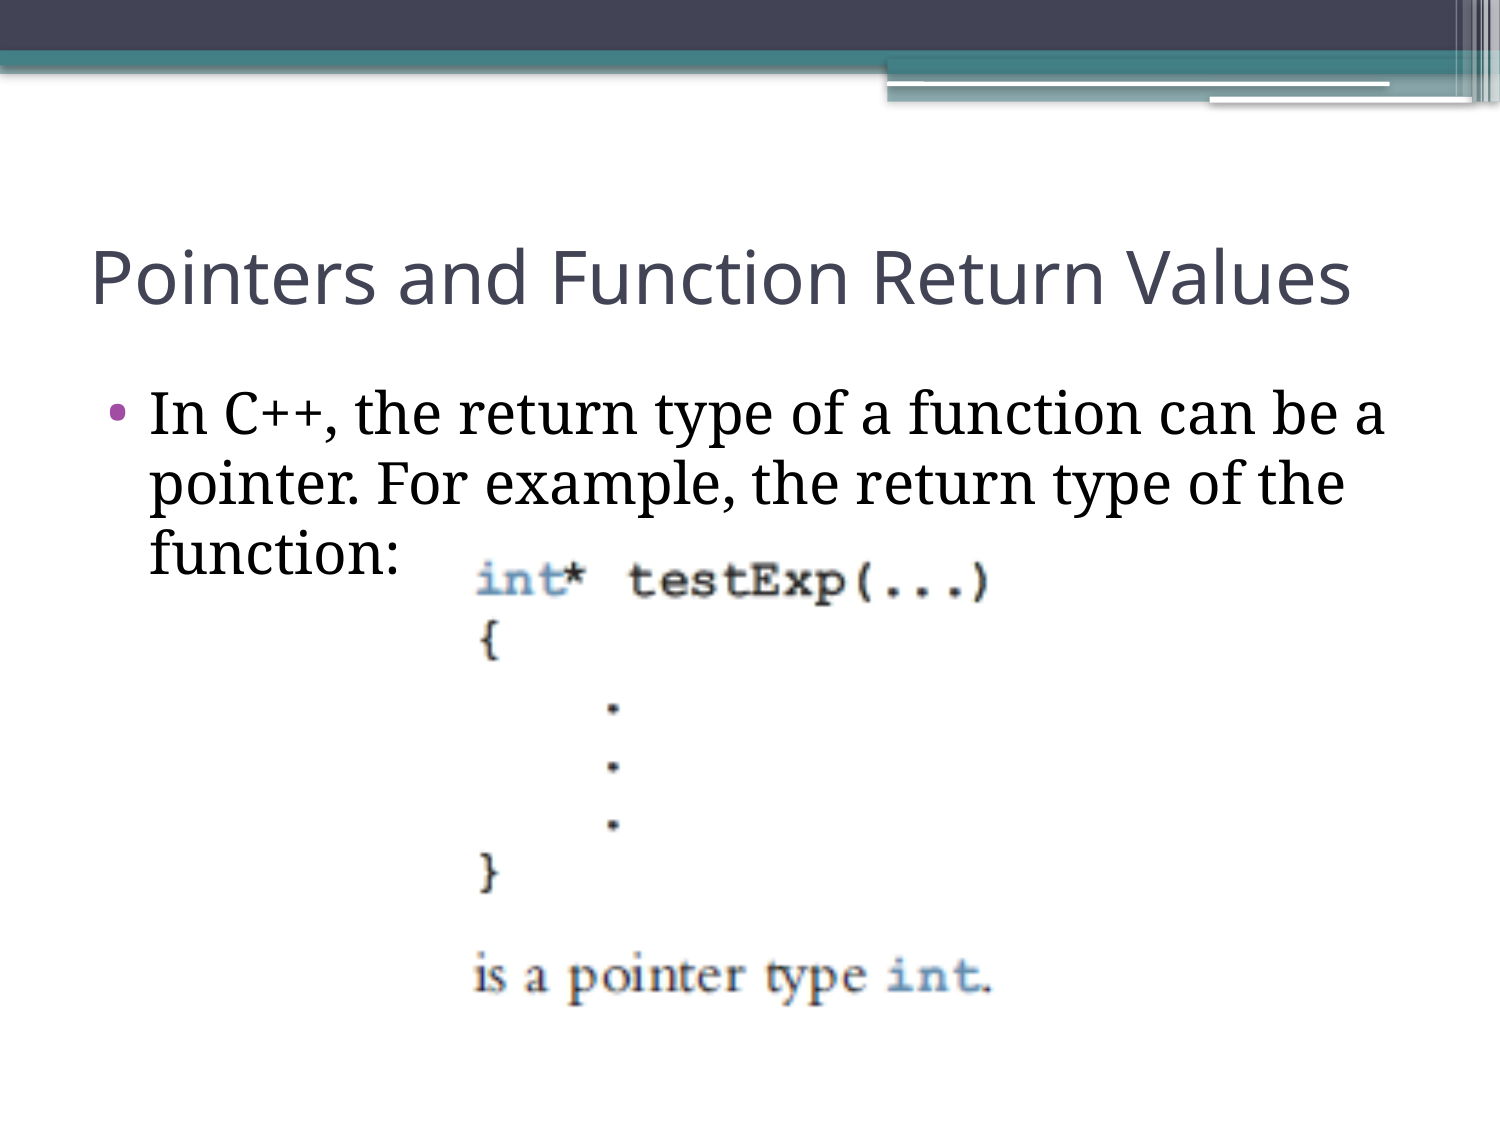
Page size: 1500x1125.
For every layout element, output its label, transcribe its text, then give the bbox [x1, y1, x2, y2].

list In C++, the return type of a function can be a pointer. For example, the return type of the function: [75, 368, 1425, 1079]
picture [442, 538, 1093, 1080]
title Pointers and Function Return Values [75, 187, 1425, 363]
